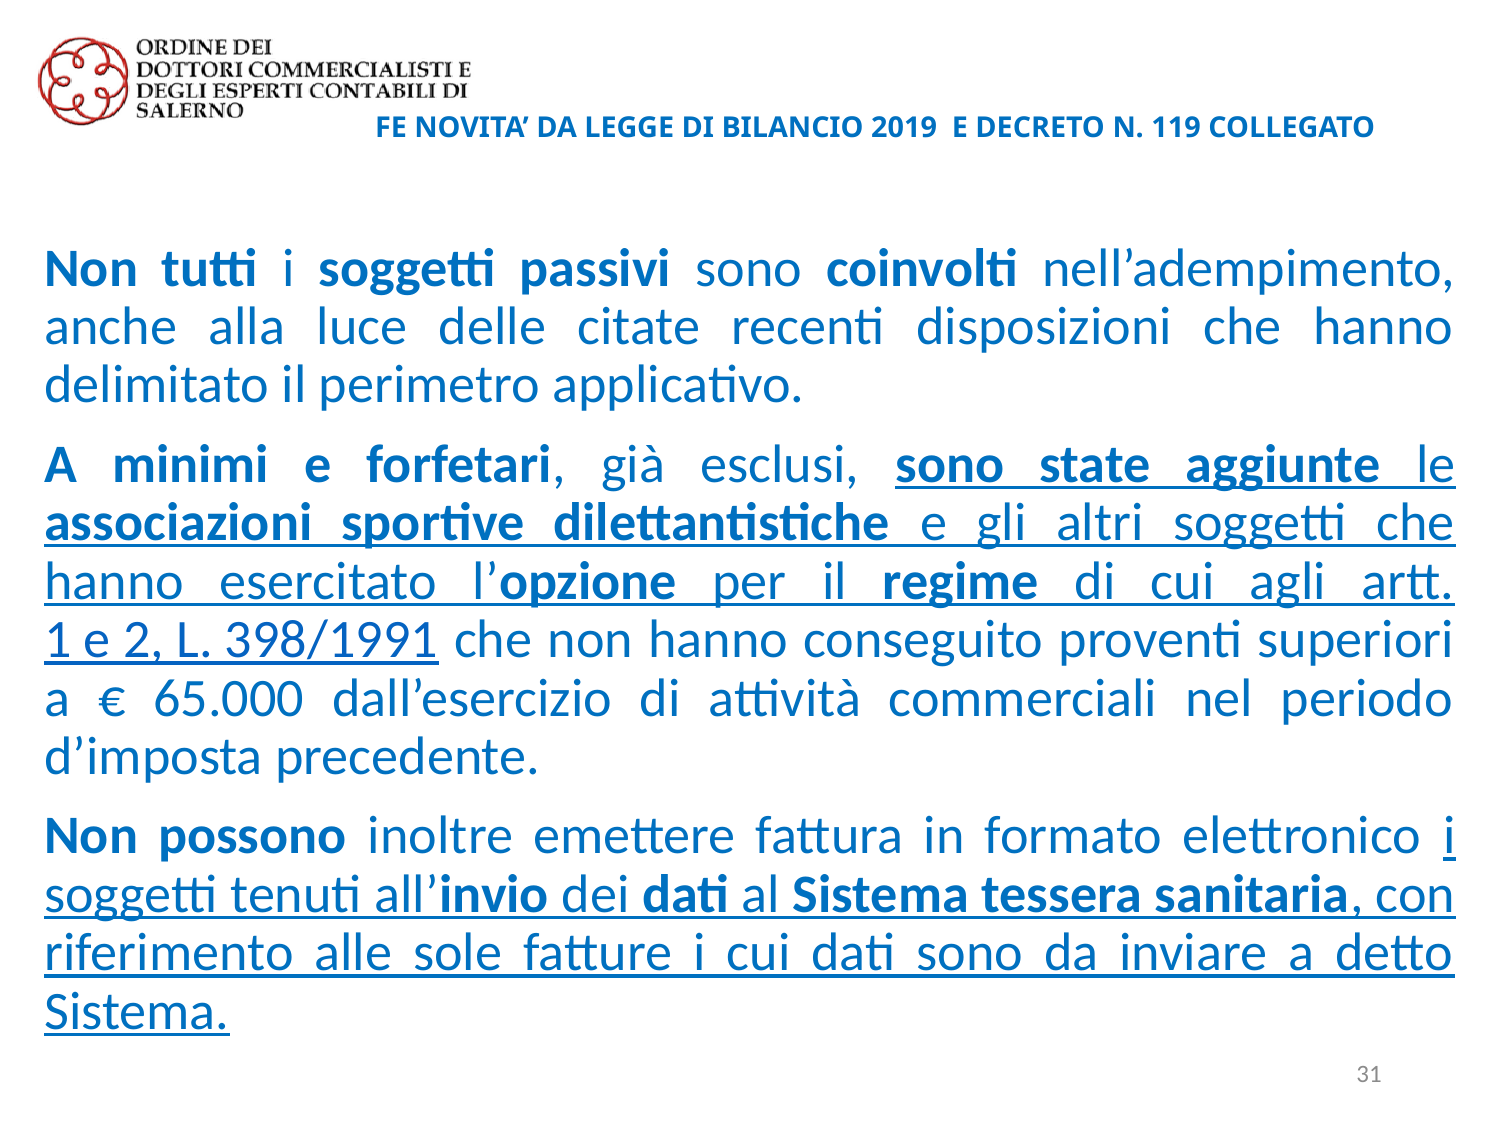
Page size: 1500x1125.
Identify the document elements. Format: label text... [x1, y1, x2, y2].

slide_number 31 [1059, 1042, 1397, 1103]
picture [29, 29, 479, 127]
list Non tutti i soggetti passivi sono coinvolti nell’adempimento, anche alla luce delle citate recenti disposizioni che hanno delimitato il perimetro applicativo. A minimi e forfetari, già esclusi, sono state aggiunte le associazioni sportive dilettantistiche e gli altri soggetti che hanno esercitato l’opzione per il regime di cui agli artt. 1 e 2, L. 398/1991 che non hanno conseguito proventi superiori a € 65.000 dall’esercizio di attività commerciali nel periodo d’imposta precedente. Non possono inoltre emettere fattura in formato elettronico i soggetti tenuti all’invio dei dati al Sistema tessera sanitaria, con riferimento alle sole fatture i cui dati sono da inviare a detto Sistema. [29, 231, 1471, 1047]
title FE NOVITA’ DA LEGGE DI BILANCIO 2019 E DECRETO N. 119 COLLEGATO [360, 105, 1471, 176]
